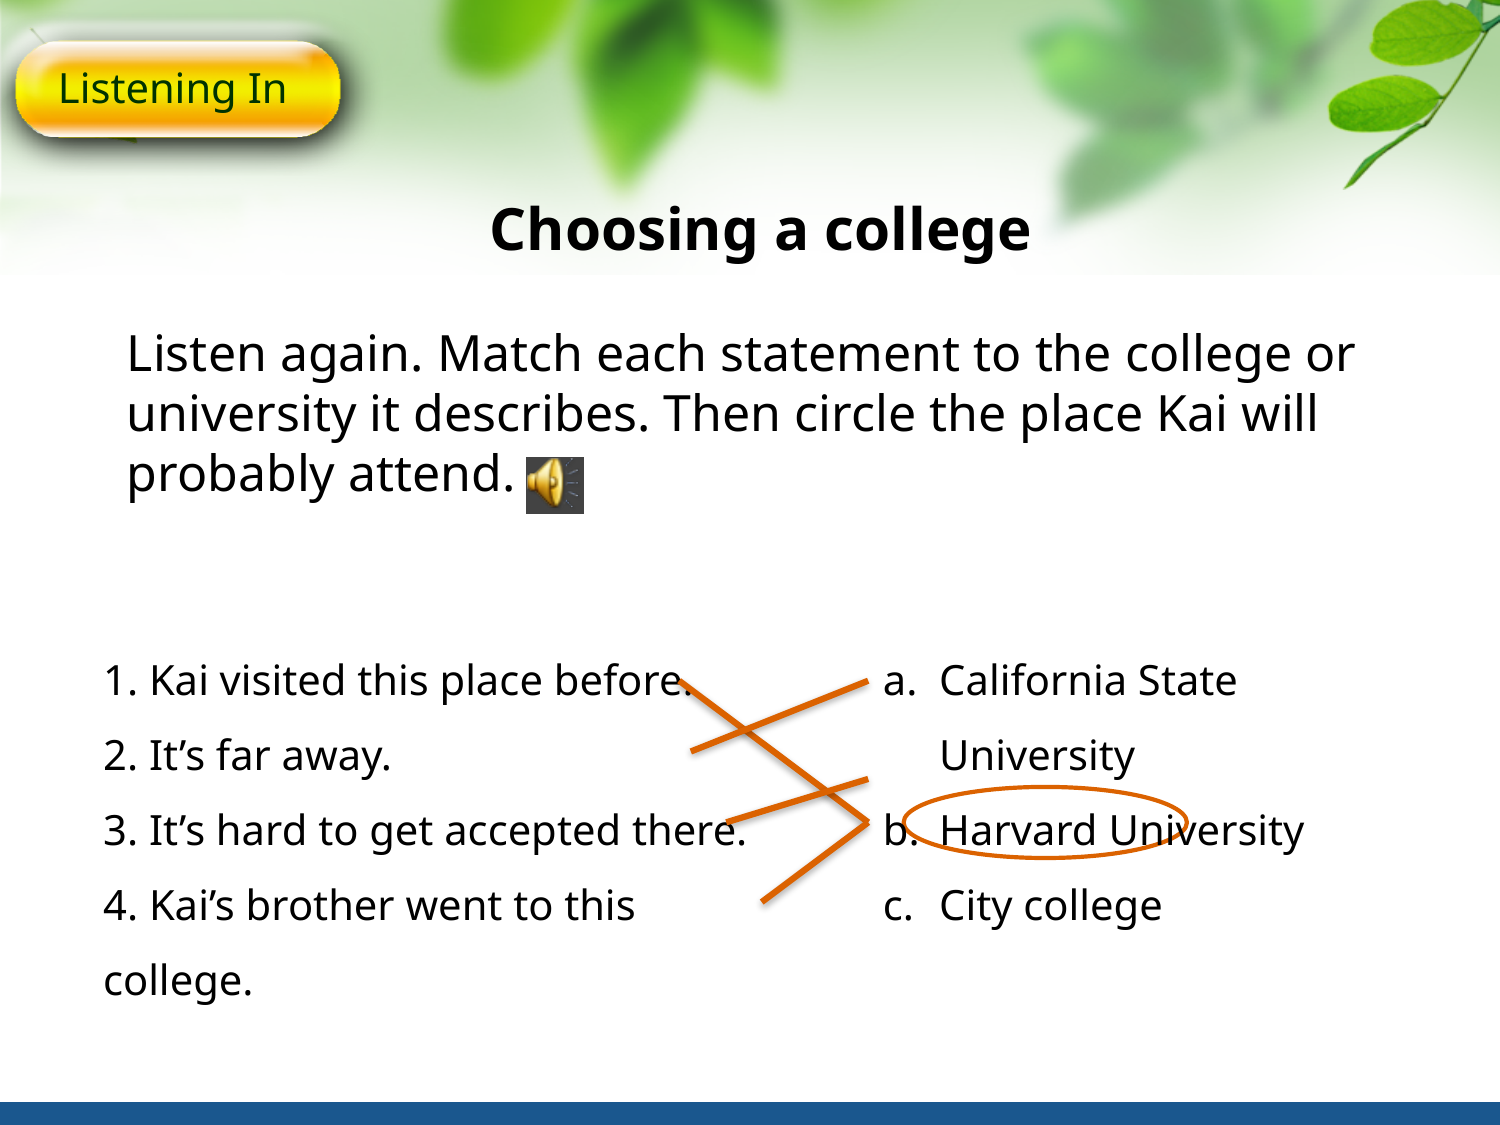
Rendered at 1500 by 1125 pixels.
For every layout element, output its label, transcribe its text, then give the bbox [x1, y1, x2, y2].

text_box Choosing a college [53, 184, 1453, 270]
picture [0, 0, 1500, 275]
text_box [726, 742, 869, 823]
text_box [761, 822, 869, 903]
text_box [690, 680, 869, 752]
text_box Listen again. Match each statement to the college or university it describes. Then circle the place Kai will probably attend. [112, 314, 1459, 509]
text_box California State University Harvard University City college [868, 621, 1450, 937]
picture [525, 455, 585, 516]
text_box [0, 0, 396, 177]
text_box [678, 680, 720, 823]
text_box 1. Kai visited this place before. 2. It’s far away. 3. It’s hard to get accepted there. 4. Kai’s brother went to this college. [88, 621, 809, 1012]
